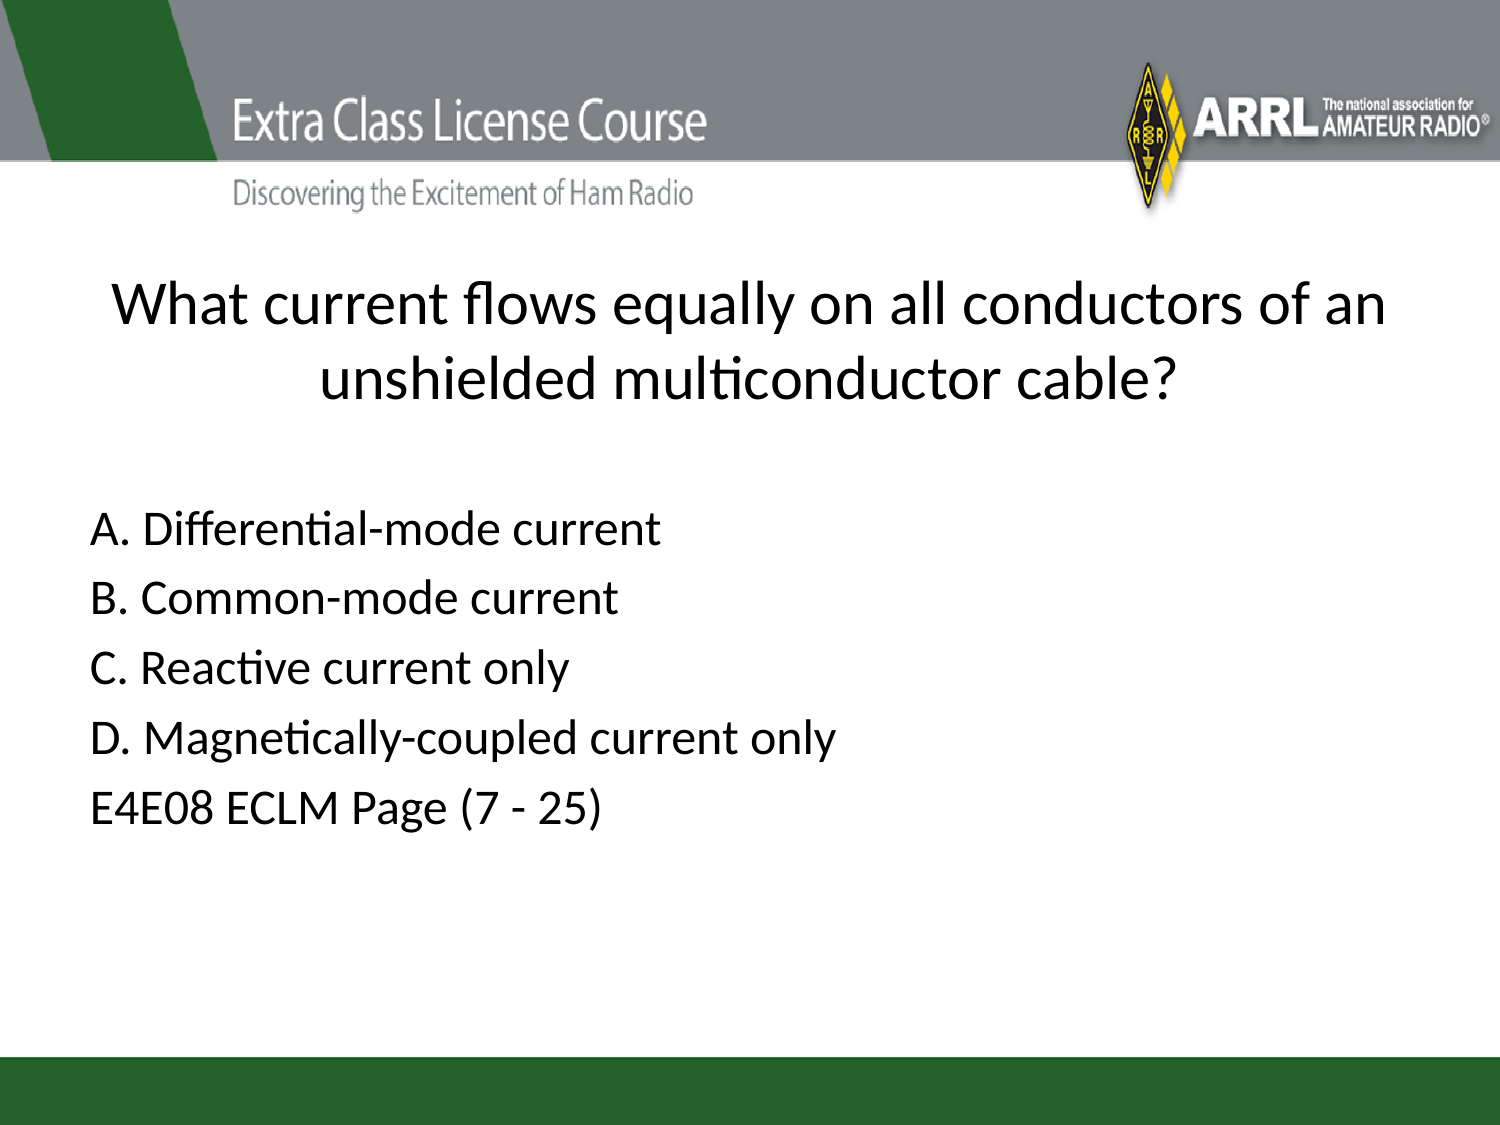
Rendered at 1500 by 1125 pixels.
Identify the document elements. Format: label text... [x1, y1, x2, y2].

title What current flows equally on all conductors of an unshielded multiconductor cable? [75, 254, 1425, 435]
picture [0, 0, 1500, 1125]
list A. Differential-mode current B. Common-mode current C. Reactive current only D. Magnetically-coupled current only E4E08 ECLM Page (7 - 25) [75, 487, 1425, 1005]
